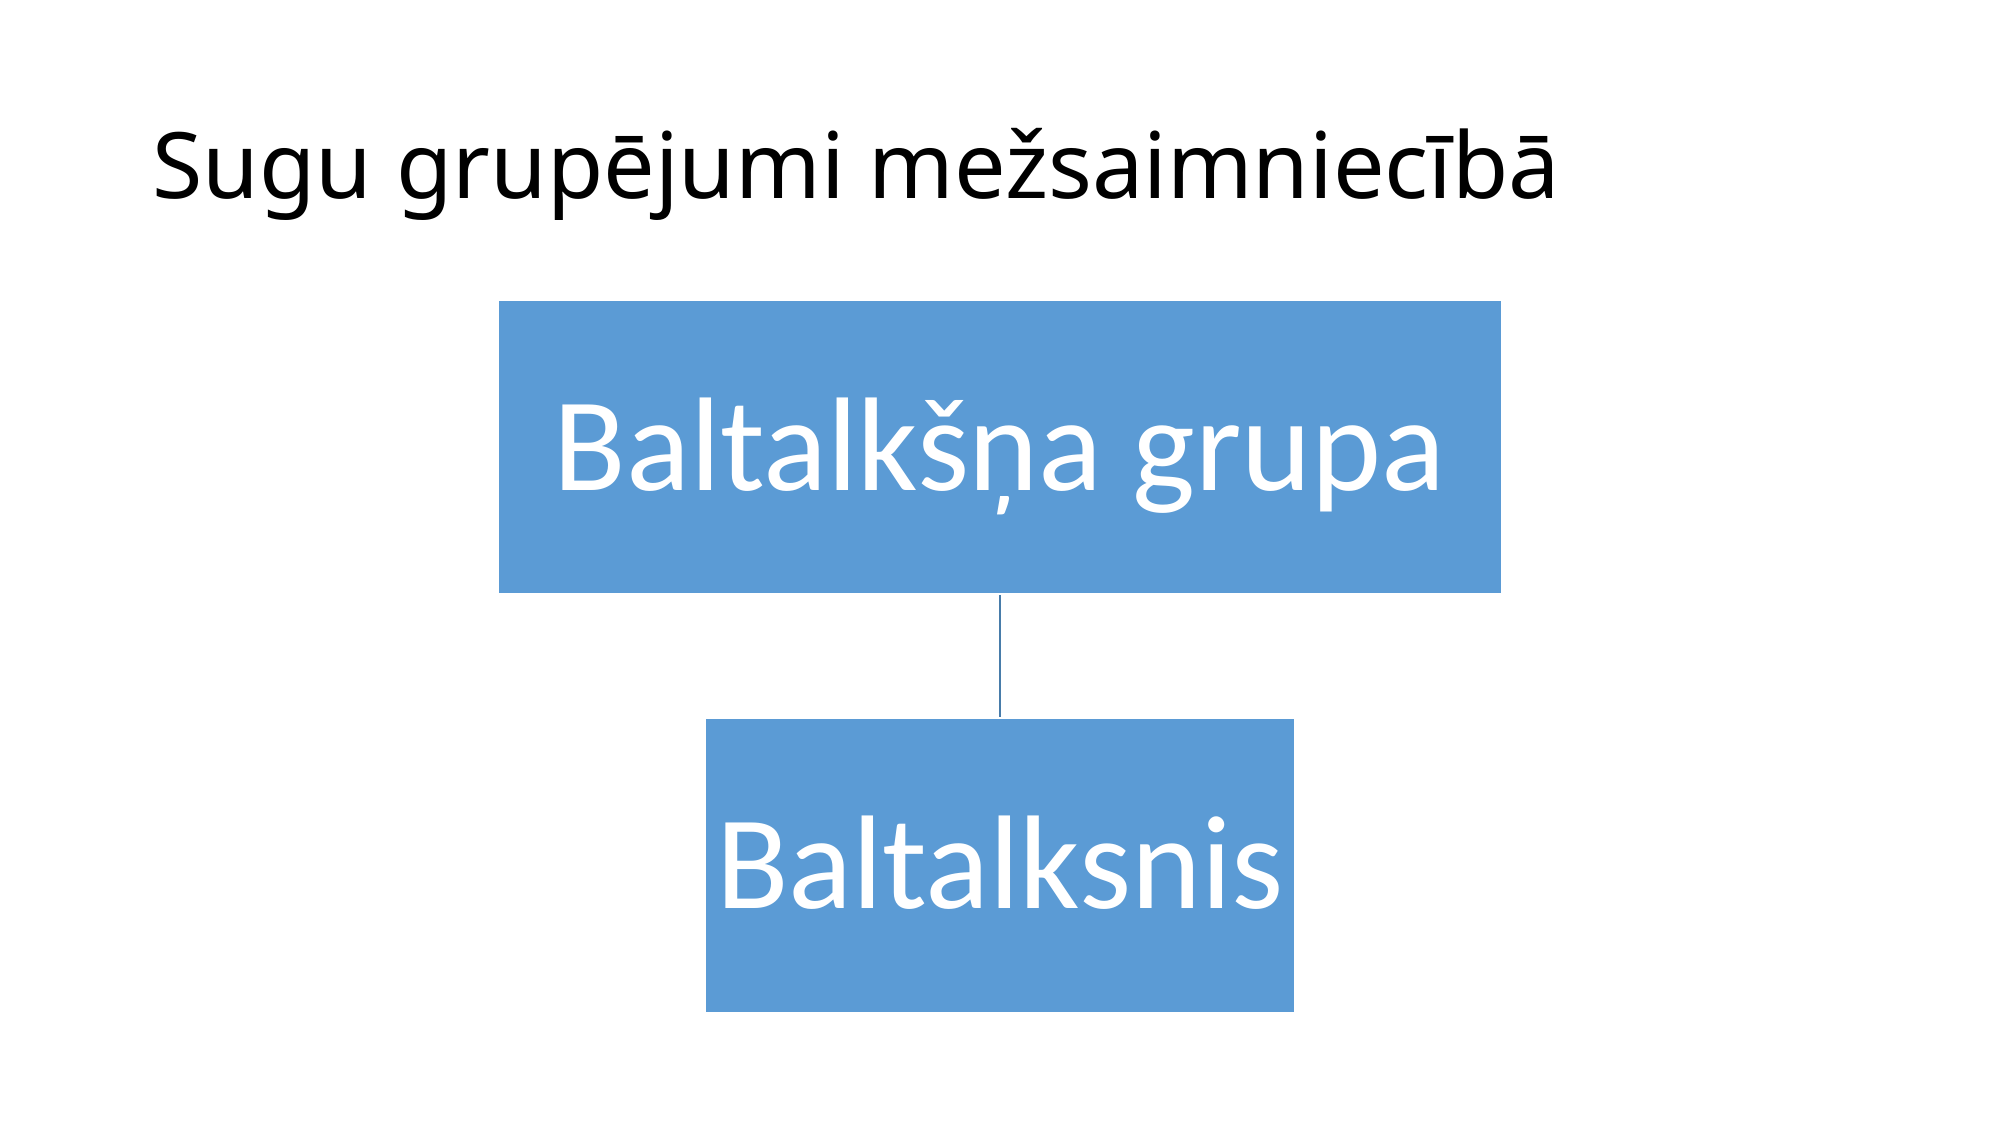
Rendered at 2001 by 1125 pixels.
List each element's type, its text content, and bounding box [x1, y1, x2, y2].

title Sugu grupējumi mežsaimniecībā [137, 59, 1863, 278]
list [137, 299, 1863, 1014]
